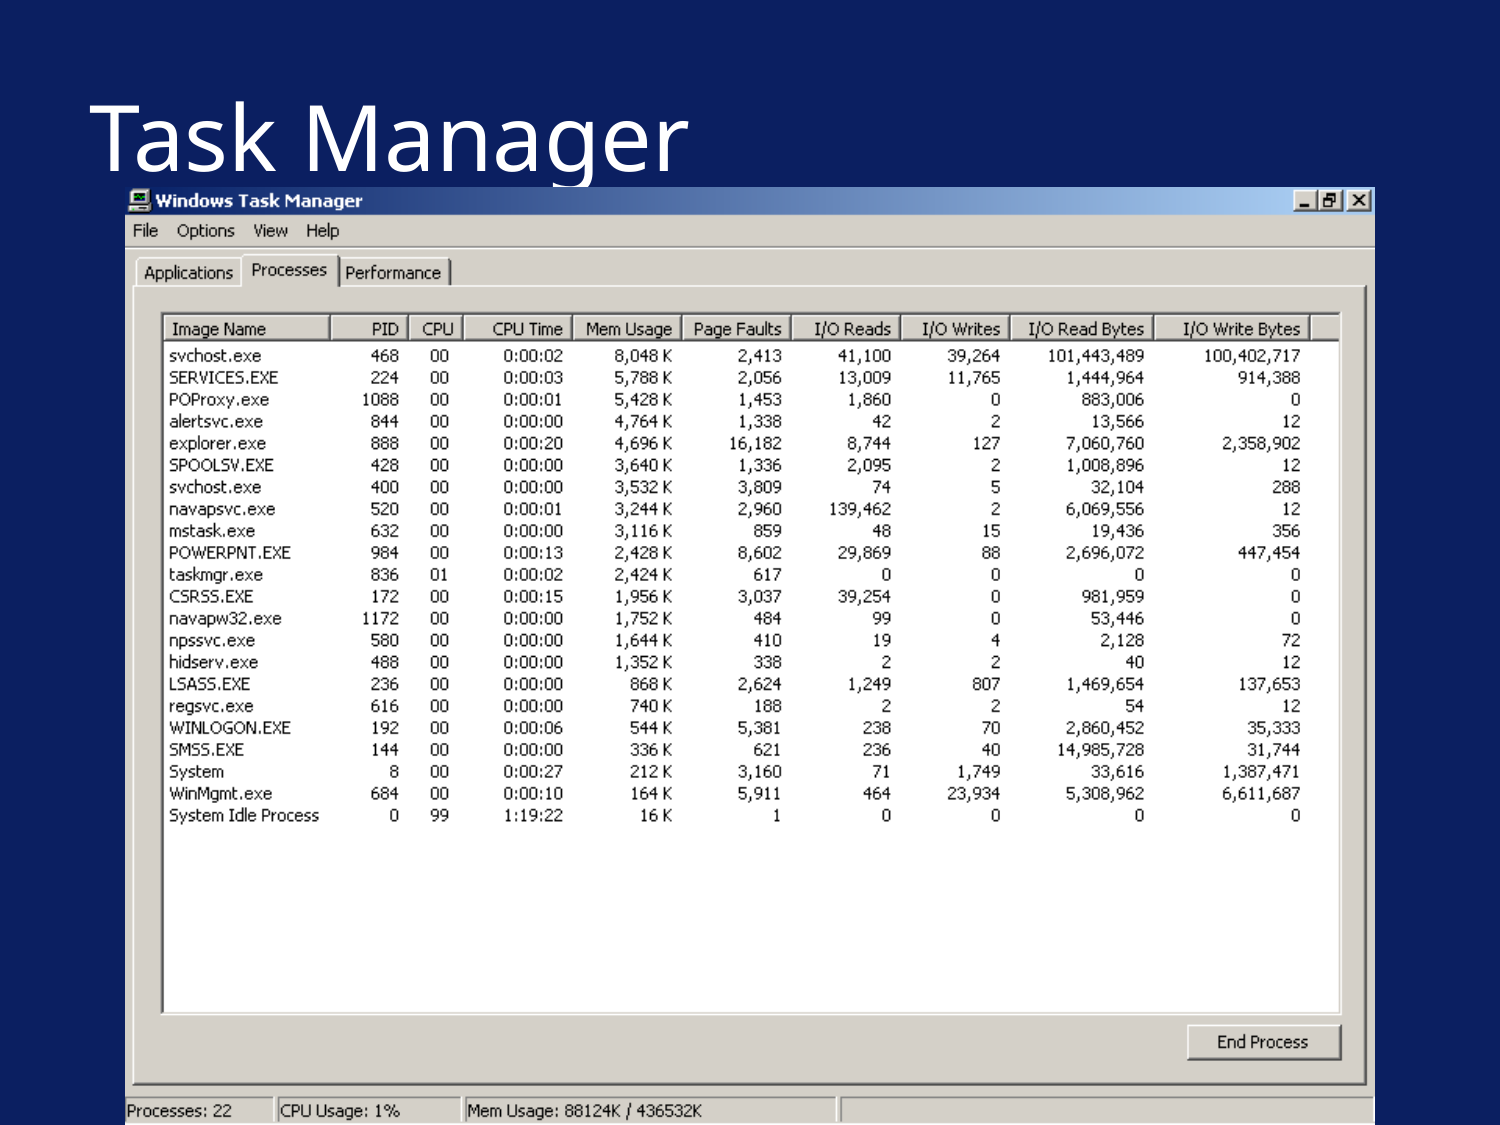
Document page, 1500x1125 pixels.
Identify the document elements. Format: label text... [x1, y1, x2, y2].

title Task Manager [74, 59, 1425, 210]
picture [124, 187, 1376, 1125]
